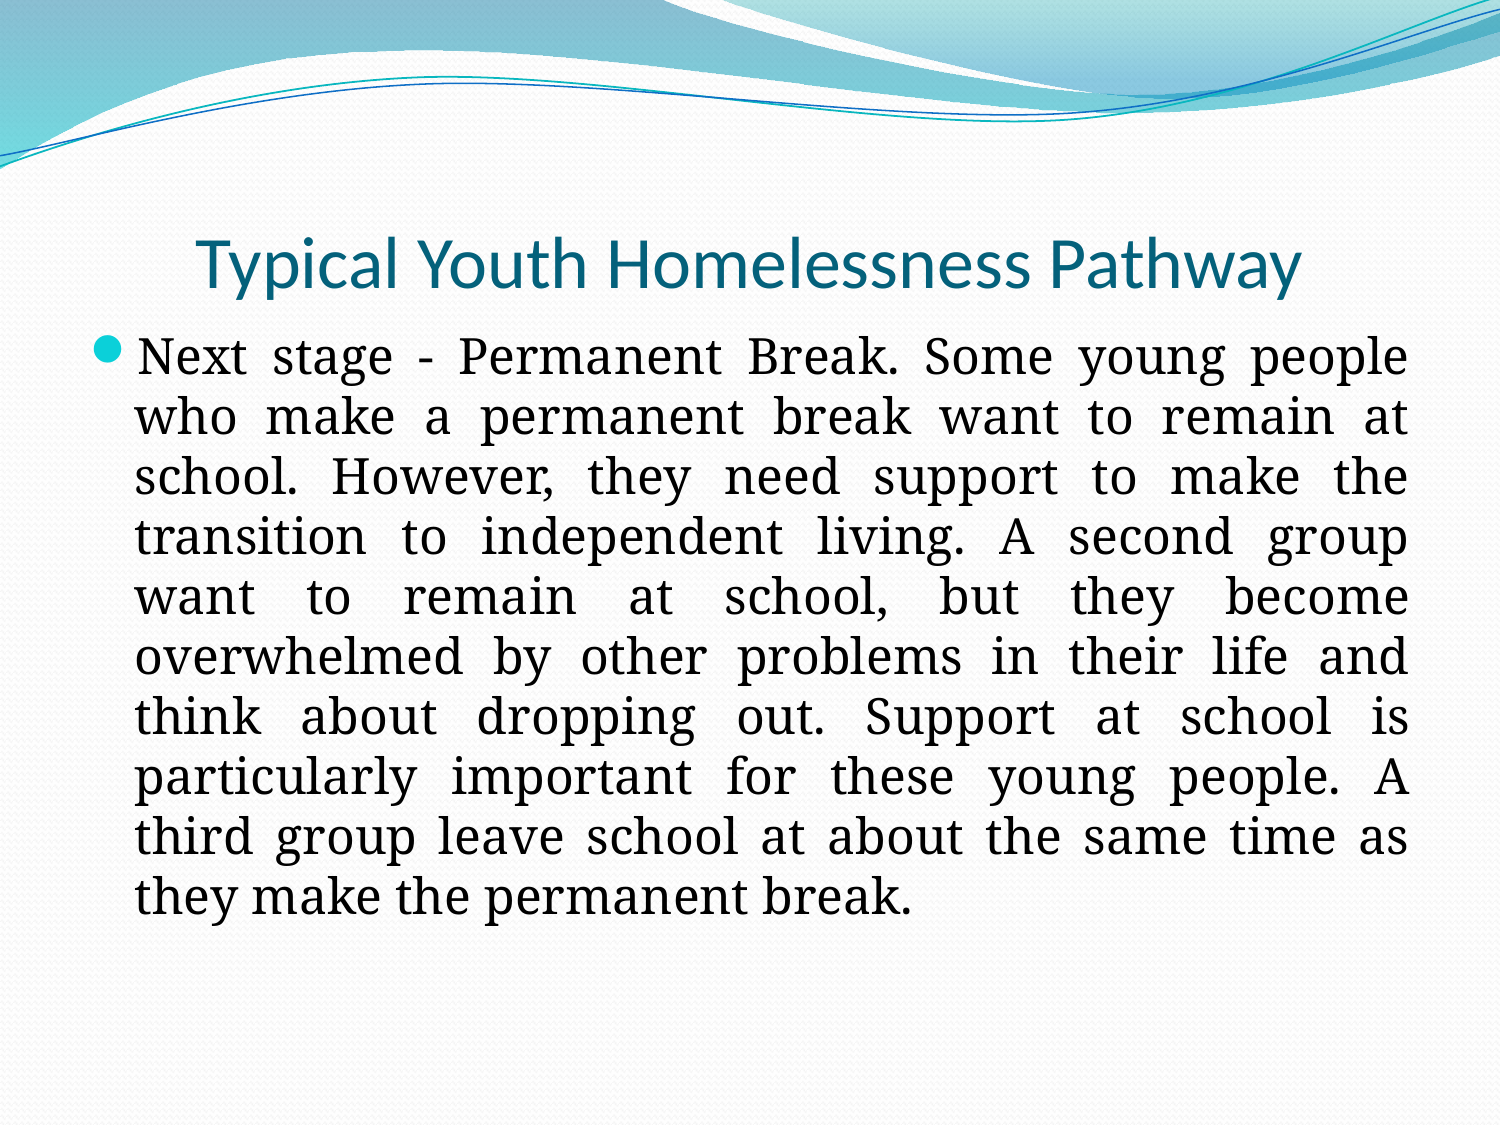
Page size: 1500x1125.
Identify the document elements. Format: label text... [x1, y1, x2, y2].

title Typical Youth Homelessness Pathway [75, 115, 1425, 303]
list Next stage - Permanent Break. Some young people who make a permanent break want to remain at school. However, they need support to make the transition to independent living. A second group want to remain at school, but they become overwhelmed by other problems in their life and think about dropping out. Support at school is particularly important for these young people. A third group leave school at about the same time as they make the permanent break. [75, 317, 1425, 1038]
